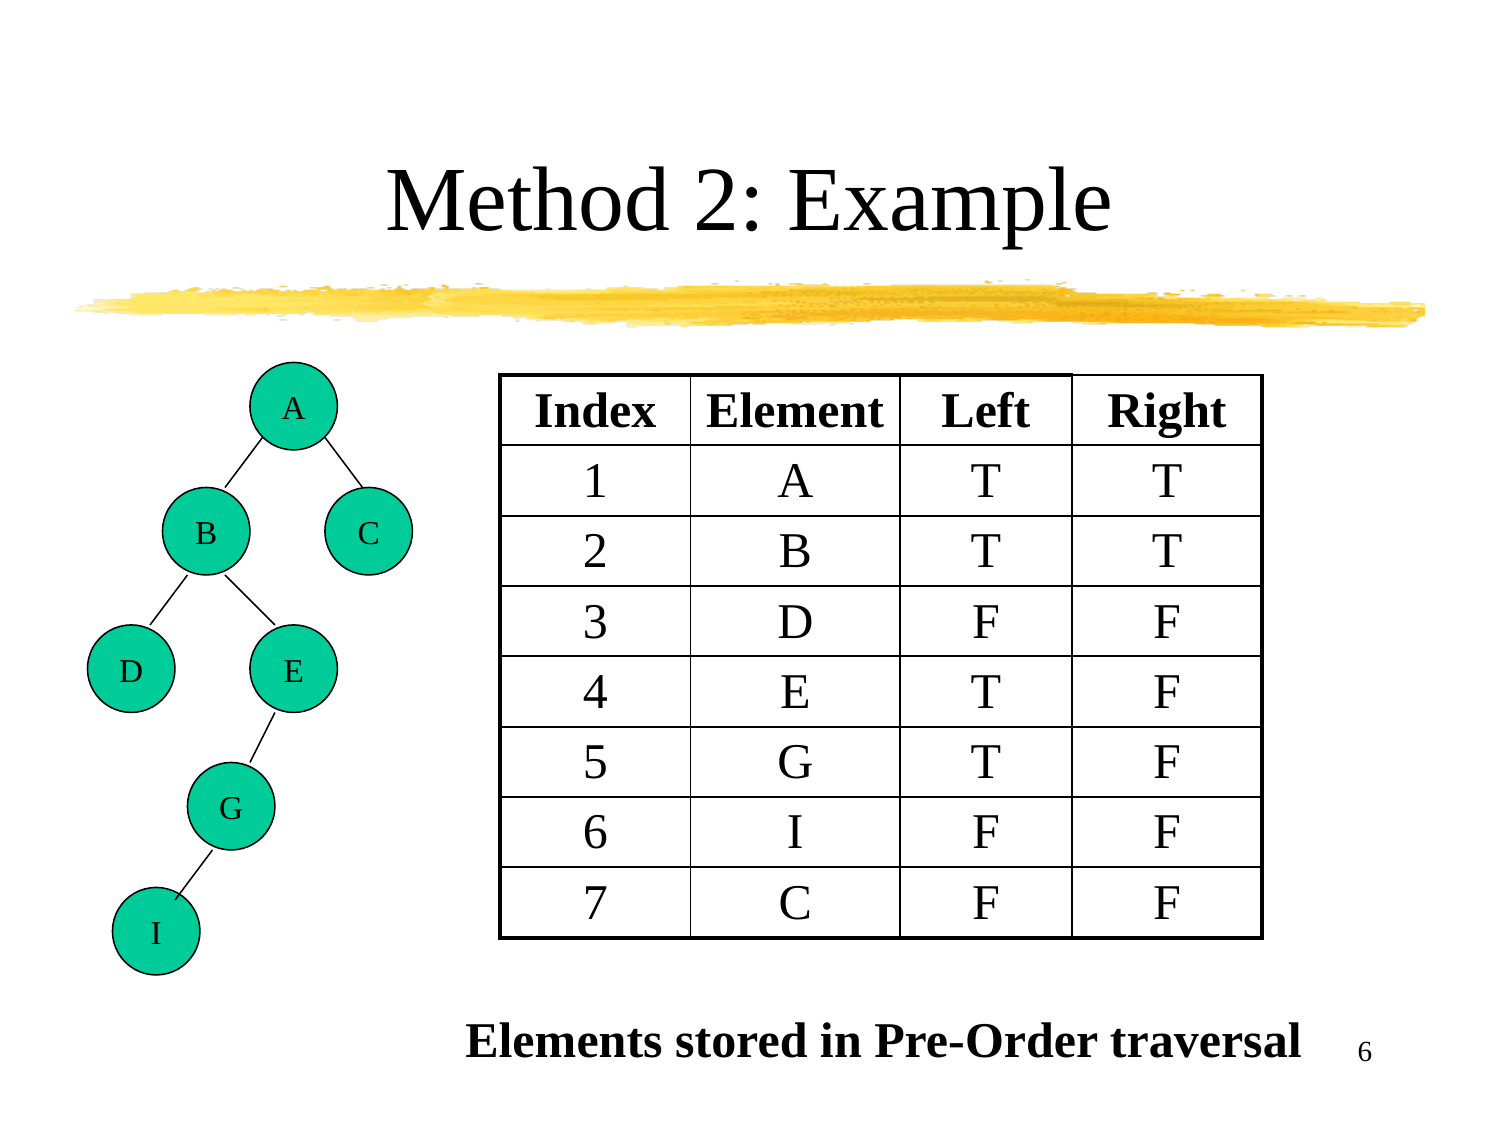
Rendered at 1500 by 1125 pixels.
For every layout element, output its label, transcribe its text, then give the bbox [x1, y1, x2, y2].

table_cell C [691, 868, 899, 936]
table_cell F [901, 587, 1071, 655]
table_cell F [901, 868, 1071, 936]
table_cell 2 [502, 517, 690, 585]
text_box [87, 362, 413, 976]
title Method 2: Example [112, 99, 1388, 288]
picture [75, 274, 1425, 338]
table_header Index [502, 377, 690, 444]
table_cell T [901, 517, 1071, 585]
table_header Right [1073, 376, 1260, 444]
table_cell E [691, 657, 899, 726]
table_cell 7 [502, 868, 690, 936]
table_cell T [1073, 446, 1260, 515]
table_cell F [1073, 587, 1260, 655]
table_cell I [691, 798, 899, 866]
table_cell B [691, 517, 899, 585]
table_cell F [1073, 657, 1260, 726]
table_cell F [1073, 798, 1260, 866]
table_cell G [691, 728, 899, 796]
table_cell T [901, 657, 1071, 726]
table_cell F [901, 798, 1071, 866]
text_box Elements stored in Pre-Order traversal [450, 999, 1318, 1075]
table_cell 5 [502, 728, 690, 796]
table_cell F [1073, 868, 1260, 936]
table_cell 4 [502, 657, 690, 726]
table_header Left [901, 377, 1071, 444]
table_cell T [901, 728, 1071, 796]
table_cell 3 [502, 587, 690, 655]
table_cell D [691, 587, 899, 655]
table_cell A [691, 446, 899, 515]
table_cell 1 [502, 446, 690, 515]
table_cell T [901, 446, 1071, 515]
table_cell T [1073, 517, 1260, 585]
table_cell 6 [502, 798, 690, 866]
slide_number 6 [1074, 1024, 1388, 1101]
table_header Element [691, 377, 899, 444]
table_cell F [1073, 728, 1260, 796]
